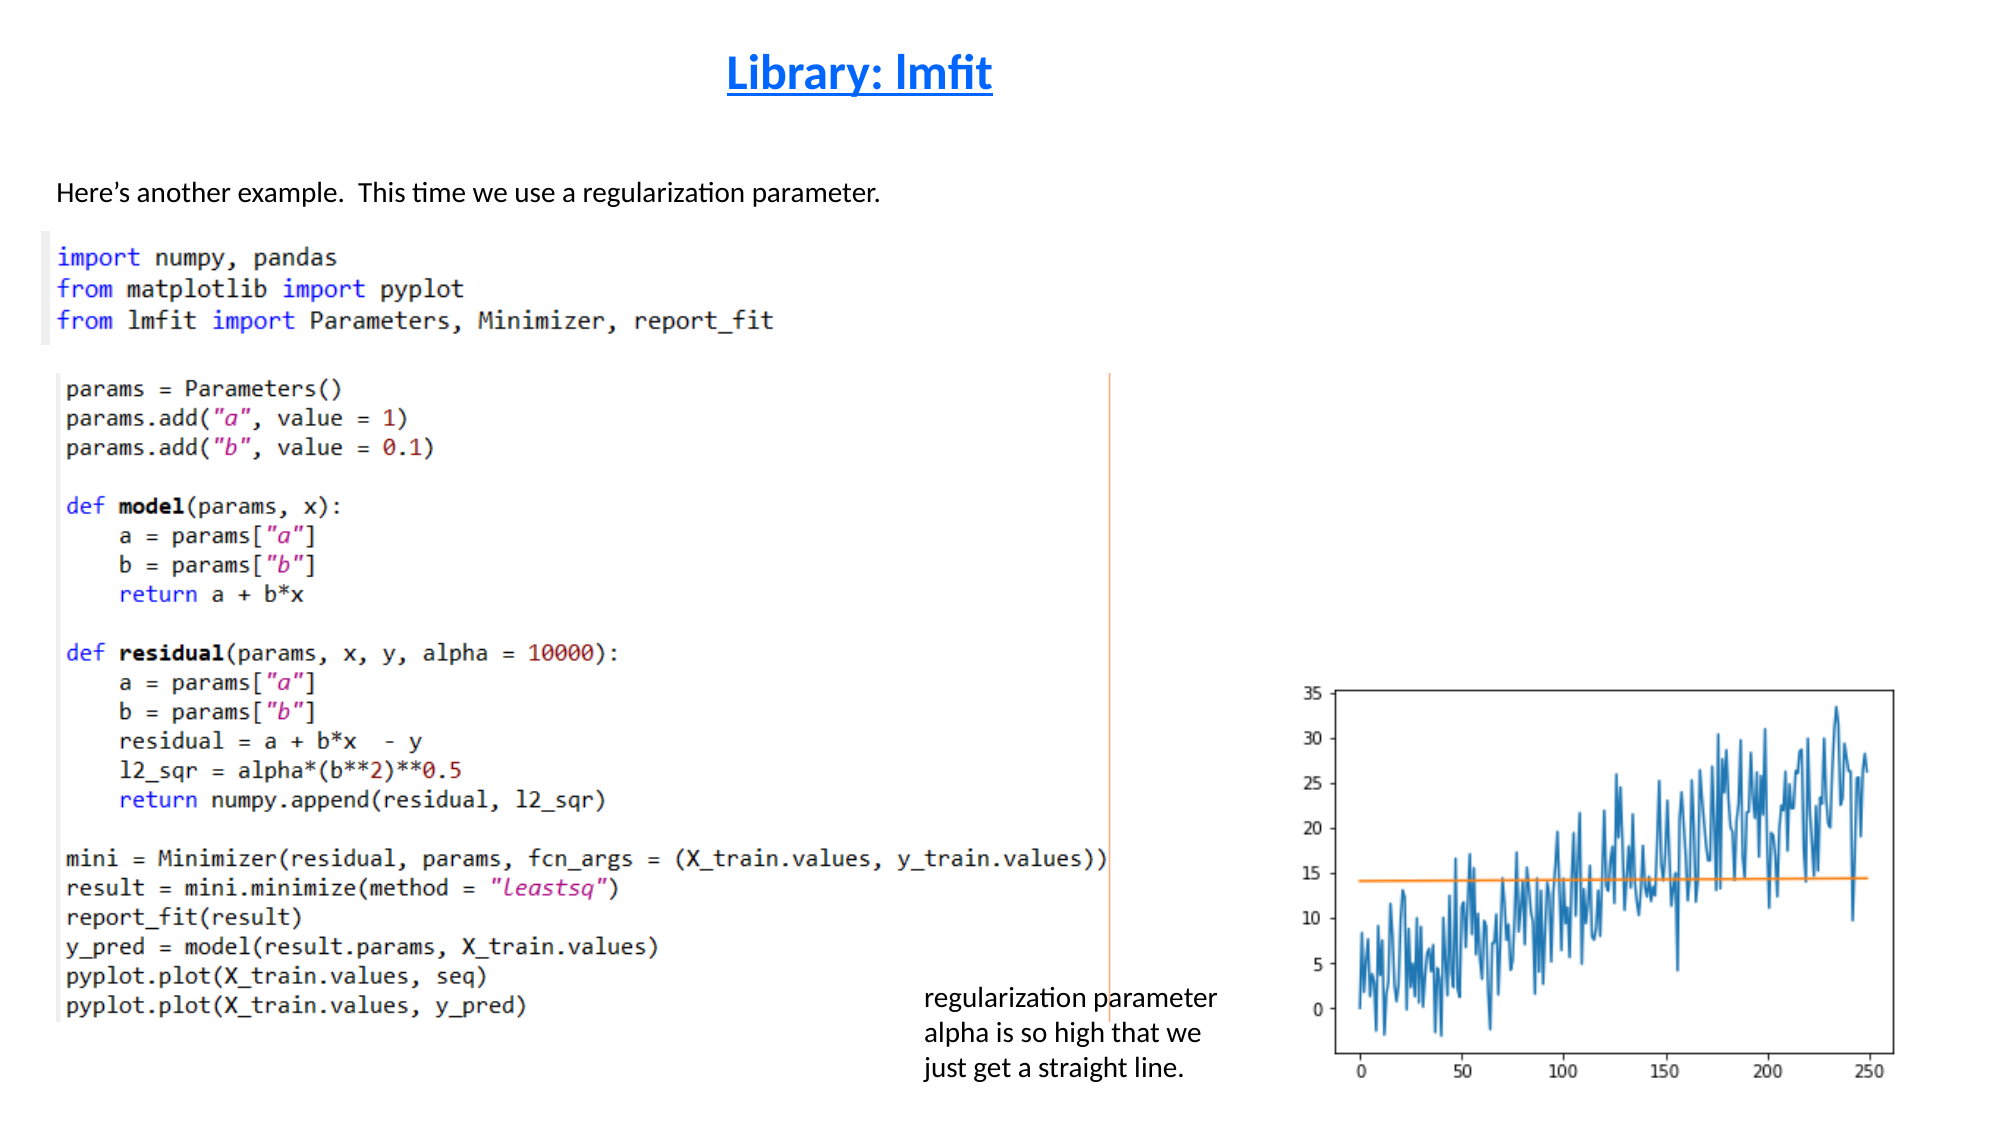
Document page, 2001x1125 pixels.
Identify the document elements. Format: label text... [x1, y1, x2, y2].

text_box Here’s another example. This time we use a regularization parameter. [41, 165, 1033, 216]
text_box Library: lmfit [711, 32, 1008, 108]
picture [41, 231, 798, 345]
picture [56, 373, 1112, 1022]
text_box regularization parameter alpha is so high that we just get a straight line. [909, 971, 1263, 1091]
picture [1290, 675, 1903, 1093]
